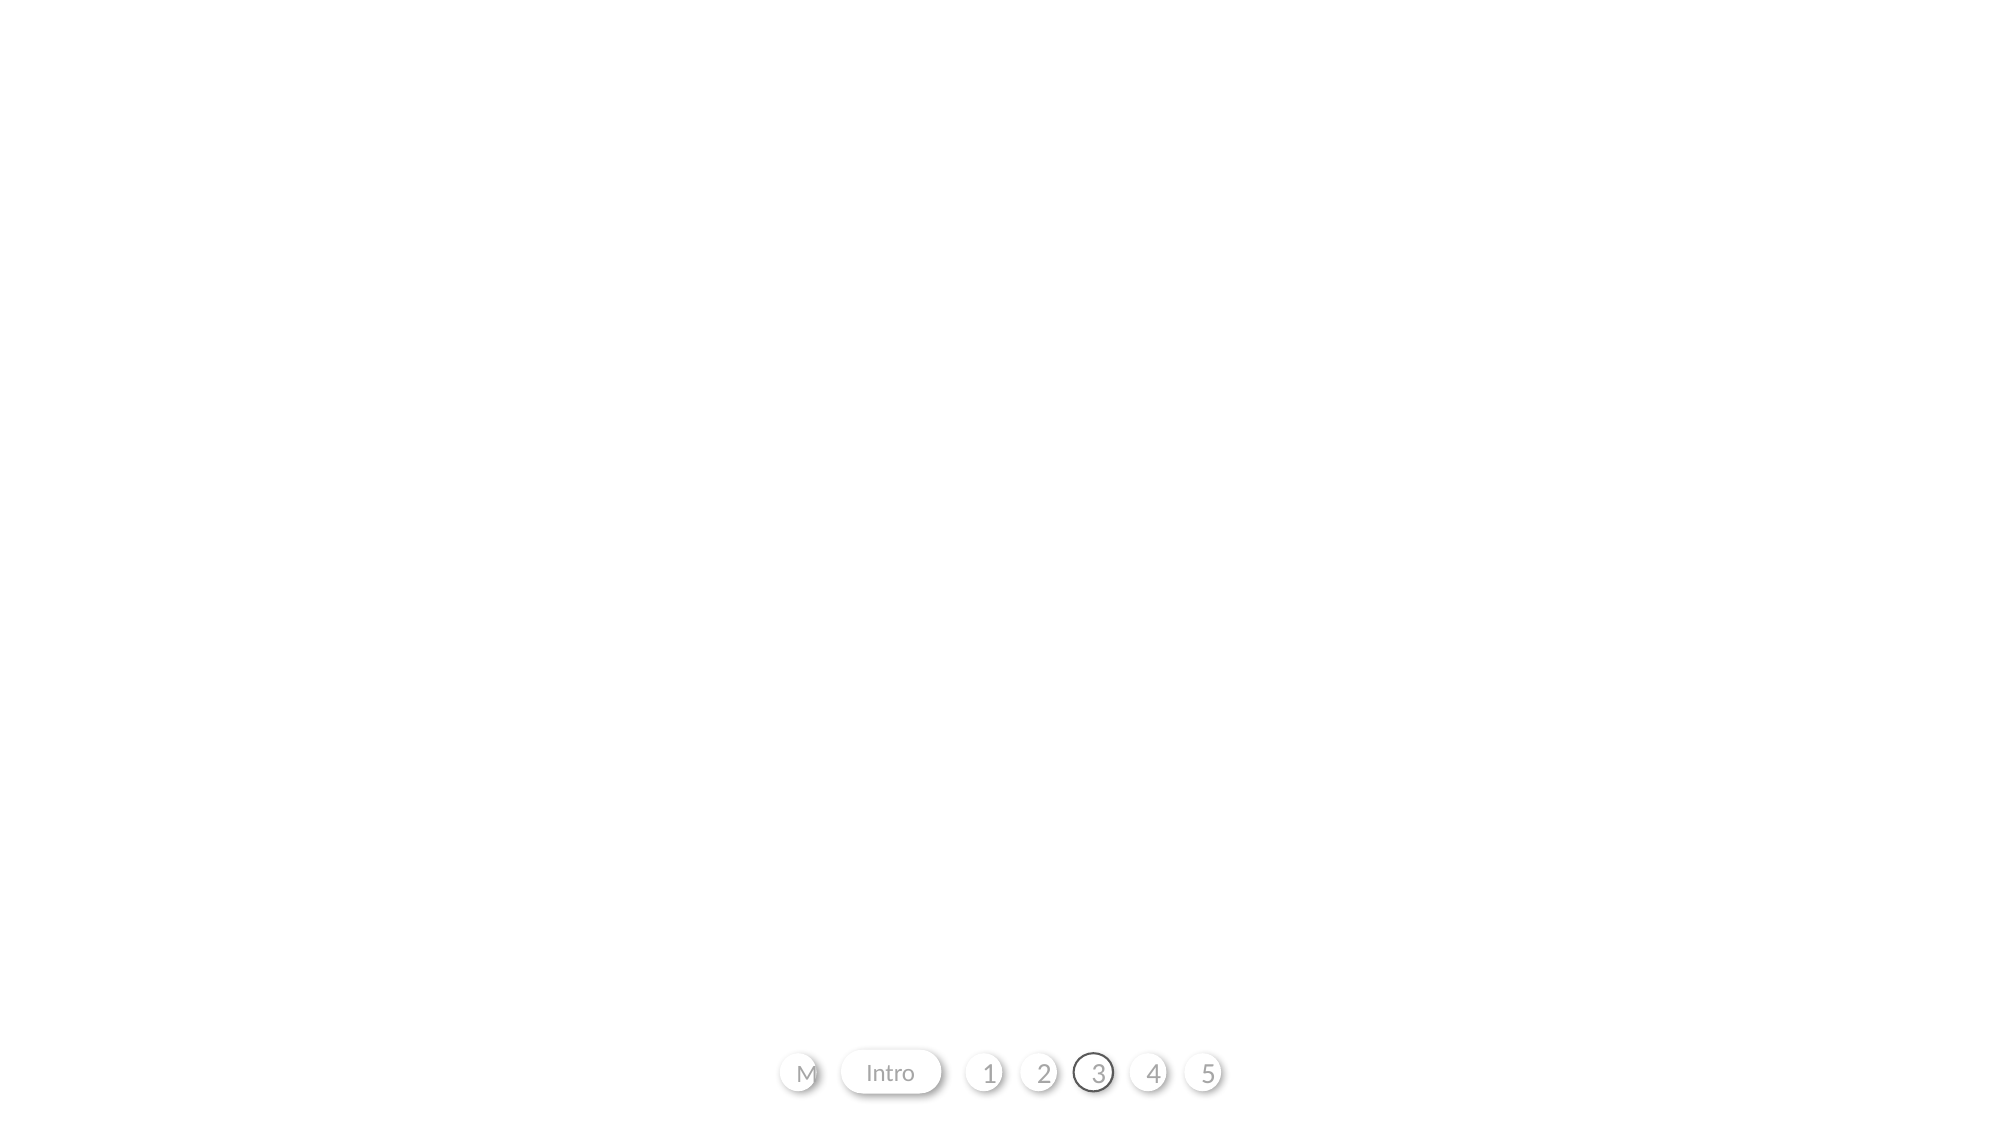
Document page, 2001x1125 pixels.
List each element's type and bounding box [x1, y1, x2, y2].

text_box [778, 1049, 1222, 1095]
